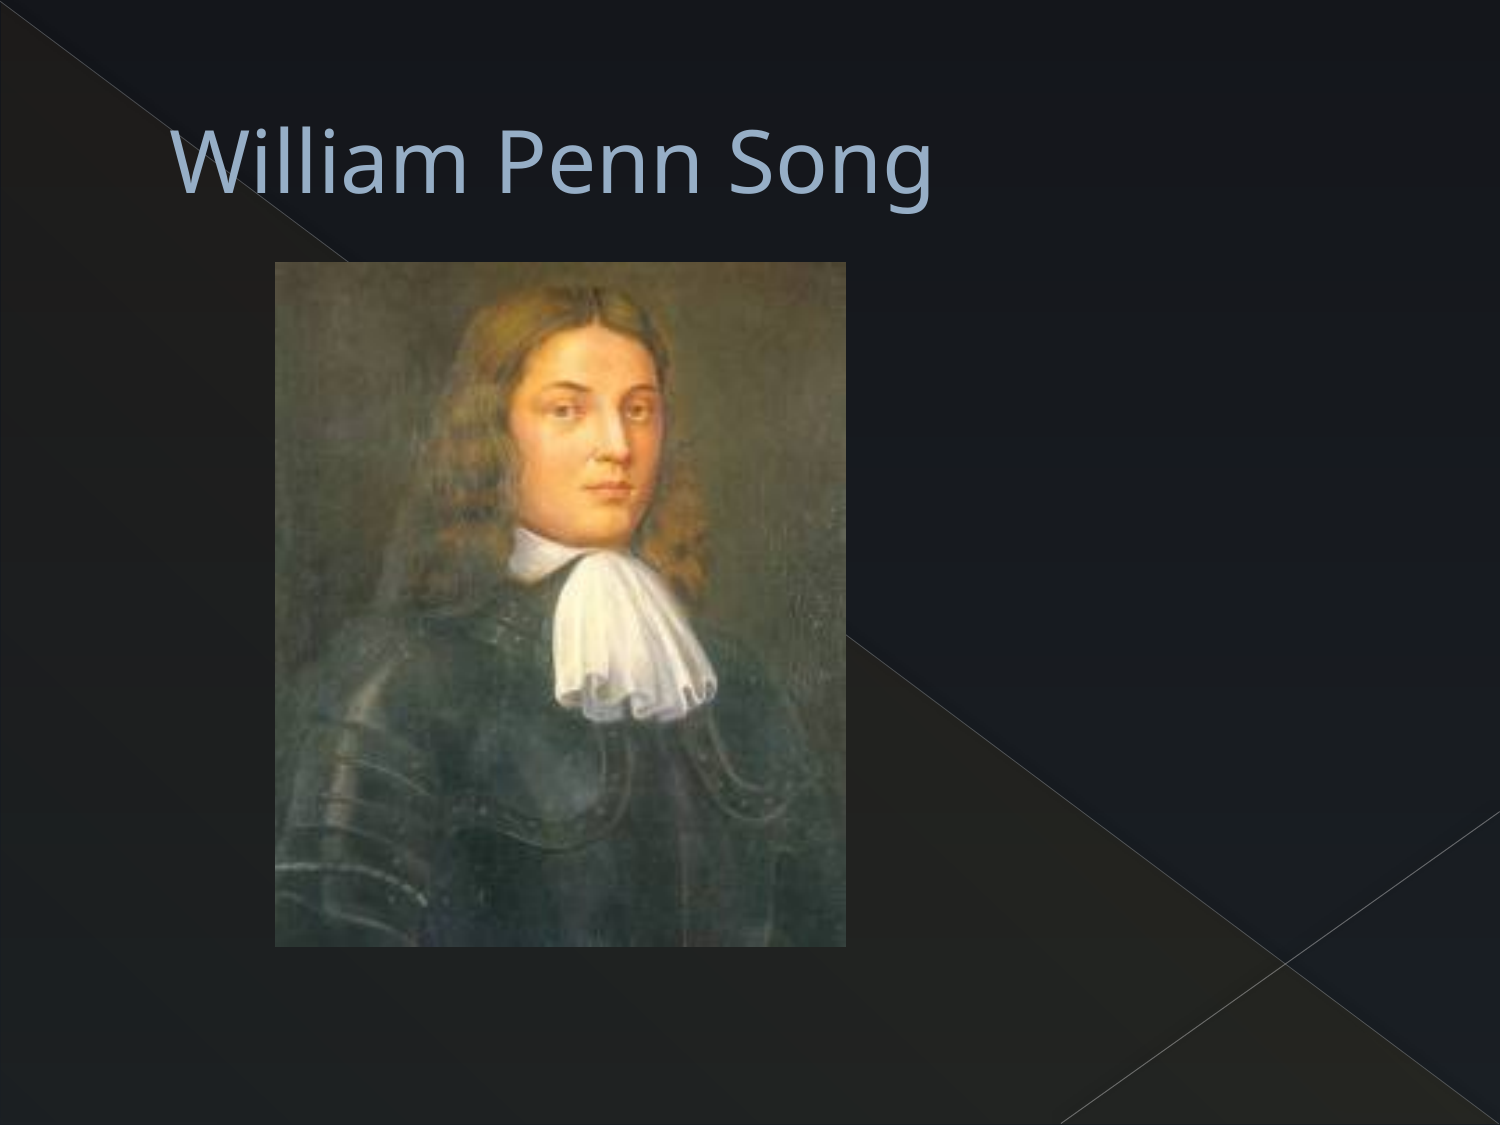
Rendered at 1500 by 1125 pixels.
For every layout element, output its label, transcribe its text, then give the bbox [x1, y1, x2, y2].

title William Penn Song [75, 43, 1425, 274]
picture [274, 262, 846, 948]
